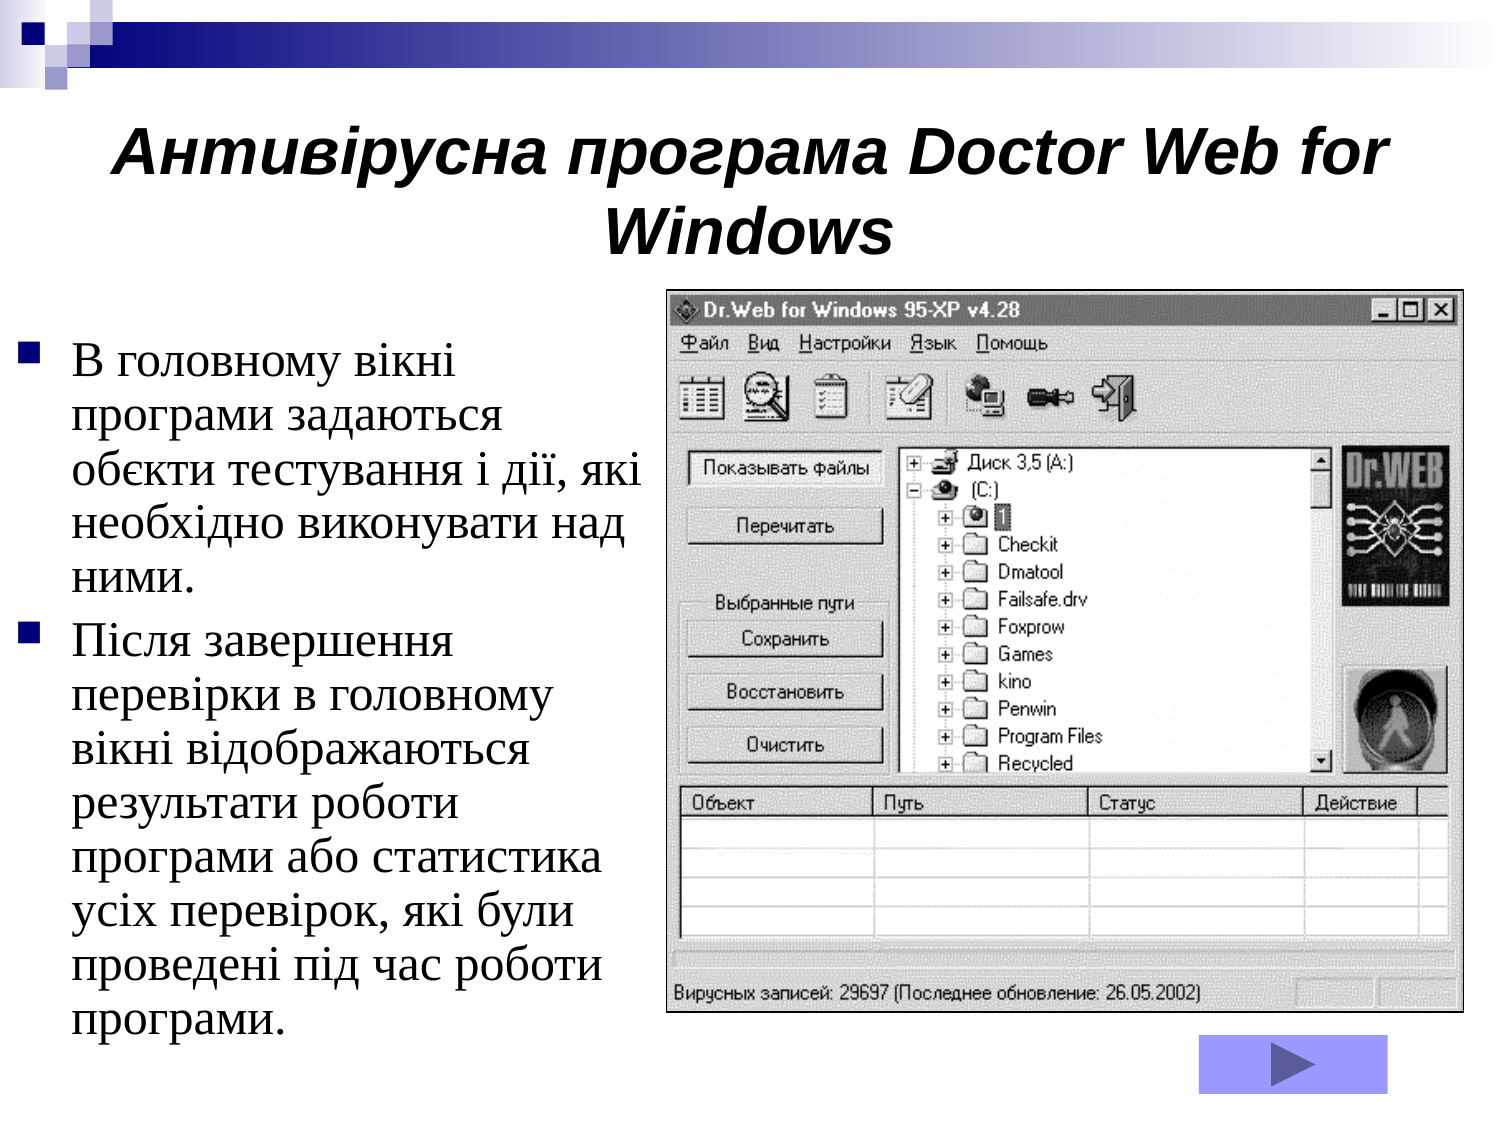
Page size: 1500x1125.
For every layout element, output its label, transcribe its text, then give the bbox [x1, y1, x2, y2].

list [666, 290, 1463, 1012]
list В головному вікні програми задаються обєкти тестування і дії, які необхідно виконувати над ними. Після завершення перевірки в головному вікні відображаються результати роботи програми або статистика усіх перевірок, які були проведені під час роботи програми. [0, 326, 663, 1061]
text_box [1198, 1034, 1388, 1094]
title Антивірусна програма Doctor Web for Windows [74, 74, 1426, 301]
